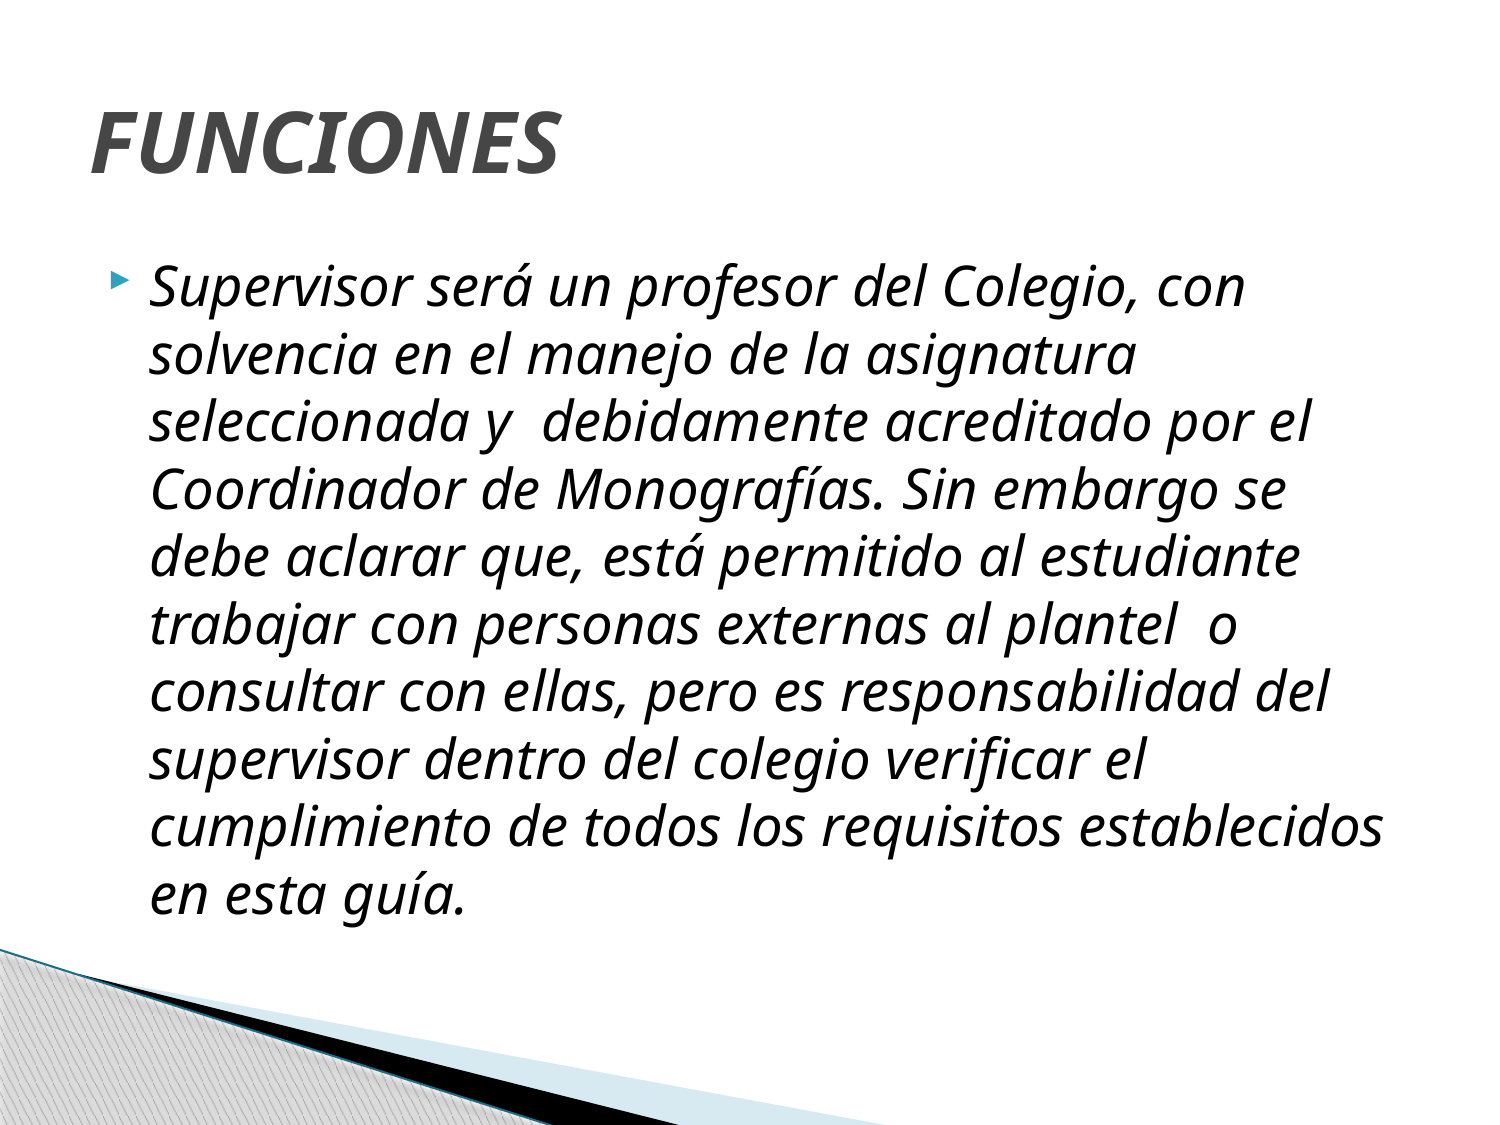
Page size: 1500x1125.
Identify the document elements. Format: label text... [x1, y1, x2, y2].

list Supervisor será un profesor del Colegio, con solvencia en el manejo de la asignatura seleccionada y debidamente acreditado por el Coordinador de Monografías. Sin embargo se debe aclarar que, está permitido al estudiante trabajar con personas externas al plantel o consultar con ellas, pero es responsabilidad del supervisor dentro del colegio verificar el cumplimiento de todos los requisitos establecidos en esta guía. [75, 243, 1425, 986]
title FUNCIONES [75, 45, 1425, 233]
